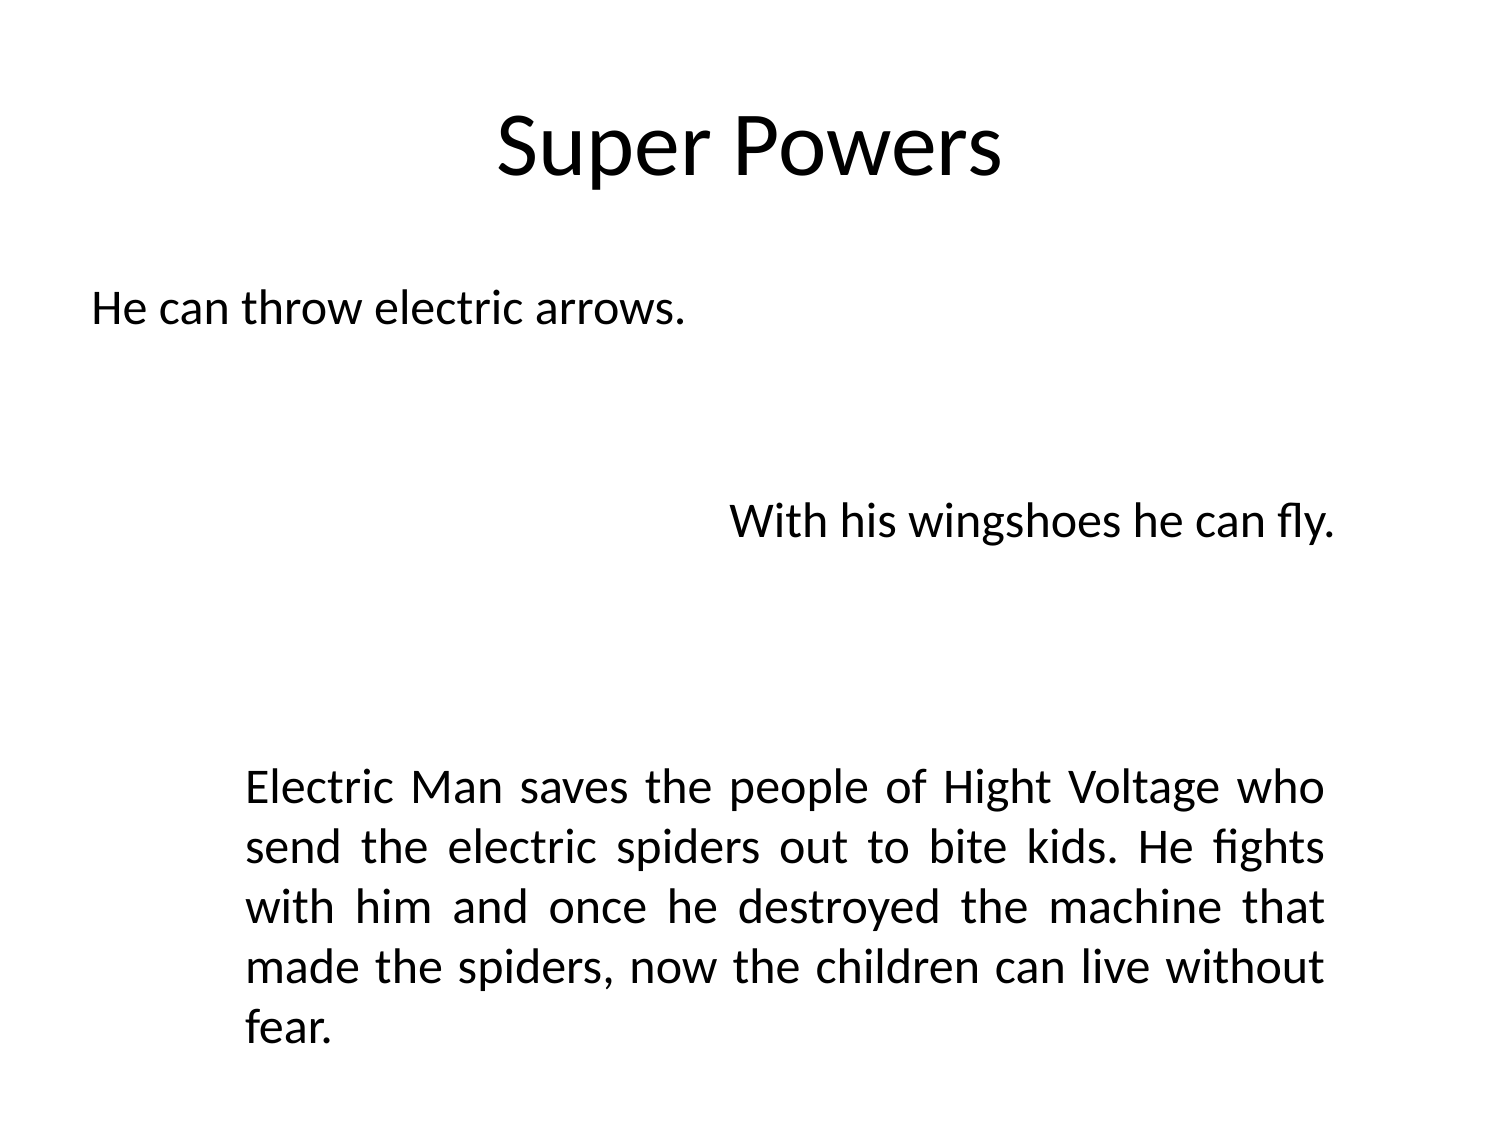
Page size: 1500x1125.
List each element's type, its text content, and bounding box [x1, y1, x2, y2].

title Super Powers [75, 45, 1425, 233]
text_box He can throw electric arrows. [76, 267, 739, 342]
text_box With his wingshoes he can fly. [714, 479, 1376, 555]
text_box Electric Man saves the people of Hight Voltage who send the electric spiders out to bite kids. He fights with him and once he destroyed the machine that made the spiders, now the children can live without fear. [230, 745, 1341, 1061]
